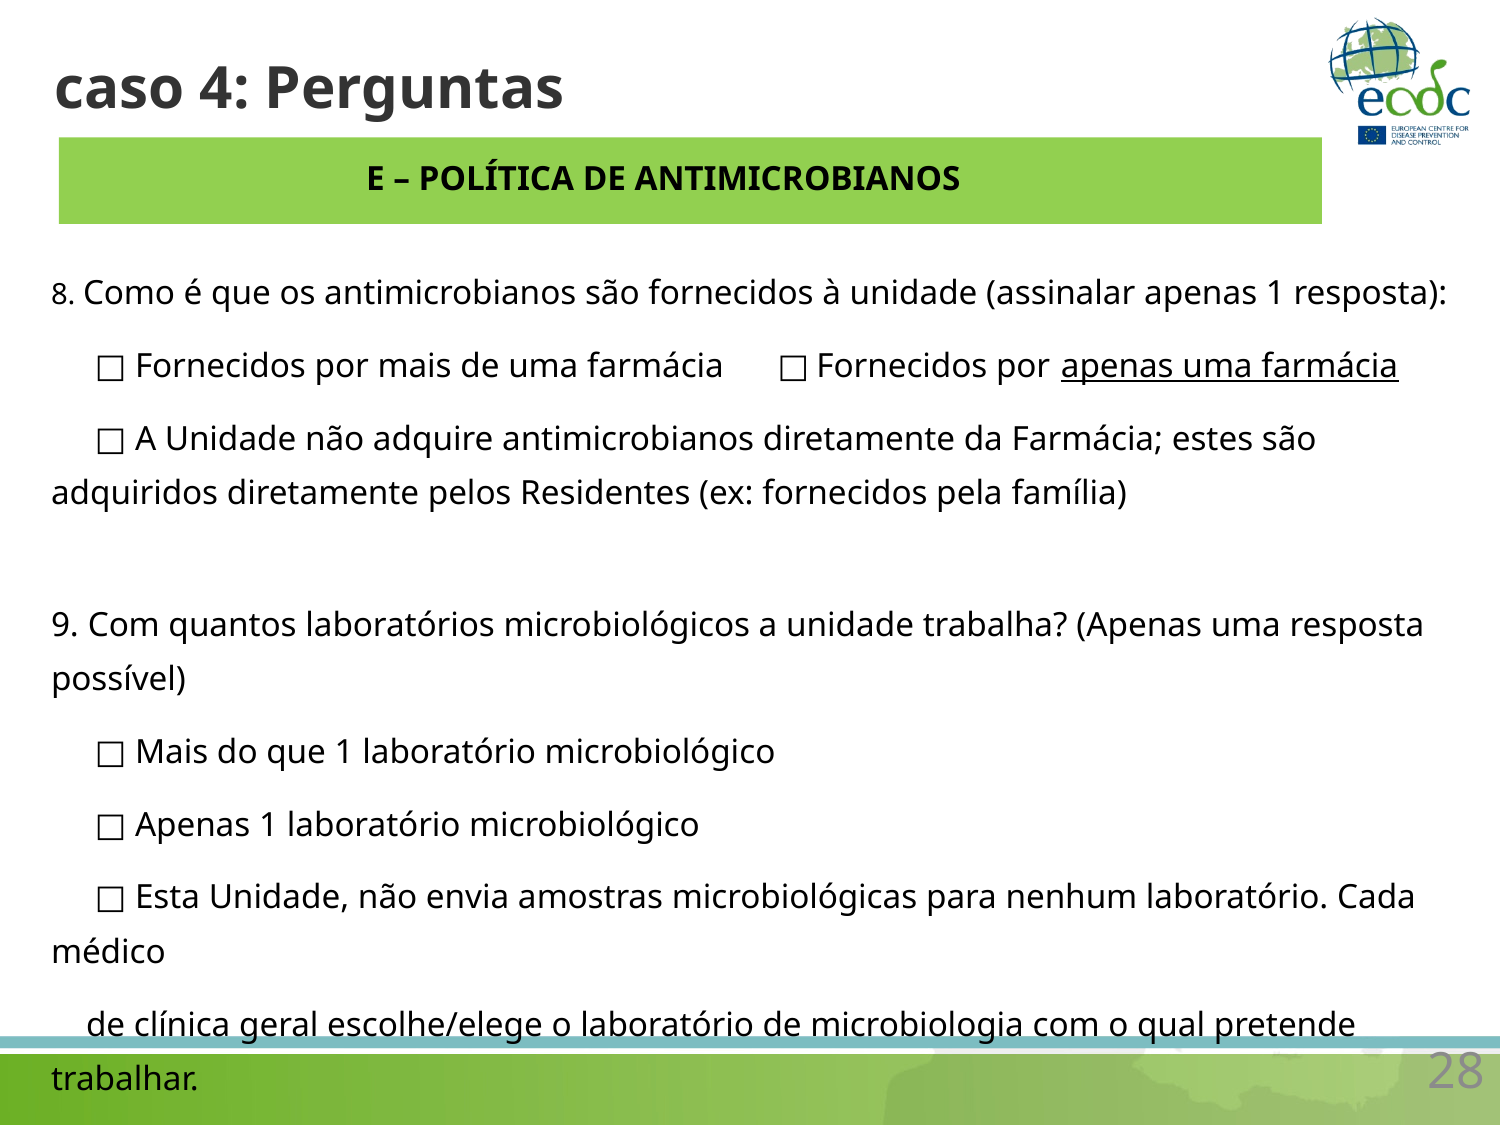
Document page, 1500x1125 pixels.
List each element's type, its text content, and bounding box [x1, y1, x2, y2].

text_box E – POLÍTICA DE ANTIMICROBIANOS [351, 154, 1115, 205]
list 8. Como é que os antimicrobianos são fornecidos à unidade (assinalar apenas 1 resposta): □ Fornecidos por mais de uma farmácia □ Fornecidos por apenas uma farmácia □ A Unidade não adquire antimicrobianos diretamente da Farmácia; estes são adquiridos diretamente pelos Residentes (ex: fornecidos pela família) 9. Com quantos laboratórios microbiológicos a unidade trabalha? (Apenas uma resposta possível) □ Mais do que 1 laboratório microbiológico □ Apenas 1 laboratório microbiológico □ Esta Unidade, não envia amostras microbiológicas para nenhum laboratório. Cada médico de clínica geral escolhe/elege o laboratório de microbiologia com o qual pretende trabalhar. [50, 256, 1463, 973]
slide_number 28 [1149, 1042, 1500, 1103]
title caso 4: Perguntas [54, 58, 1405, 152]
picture [0, 1036, 1500, 1125]
text_box [58, 137, 1322, 224]
picture [1328, 17, 1473, 148]
